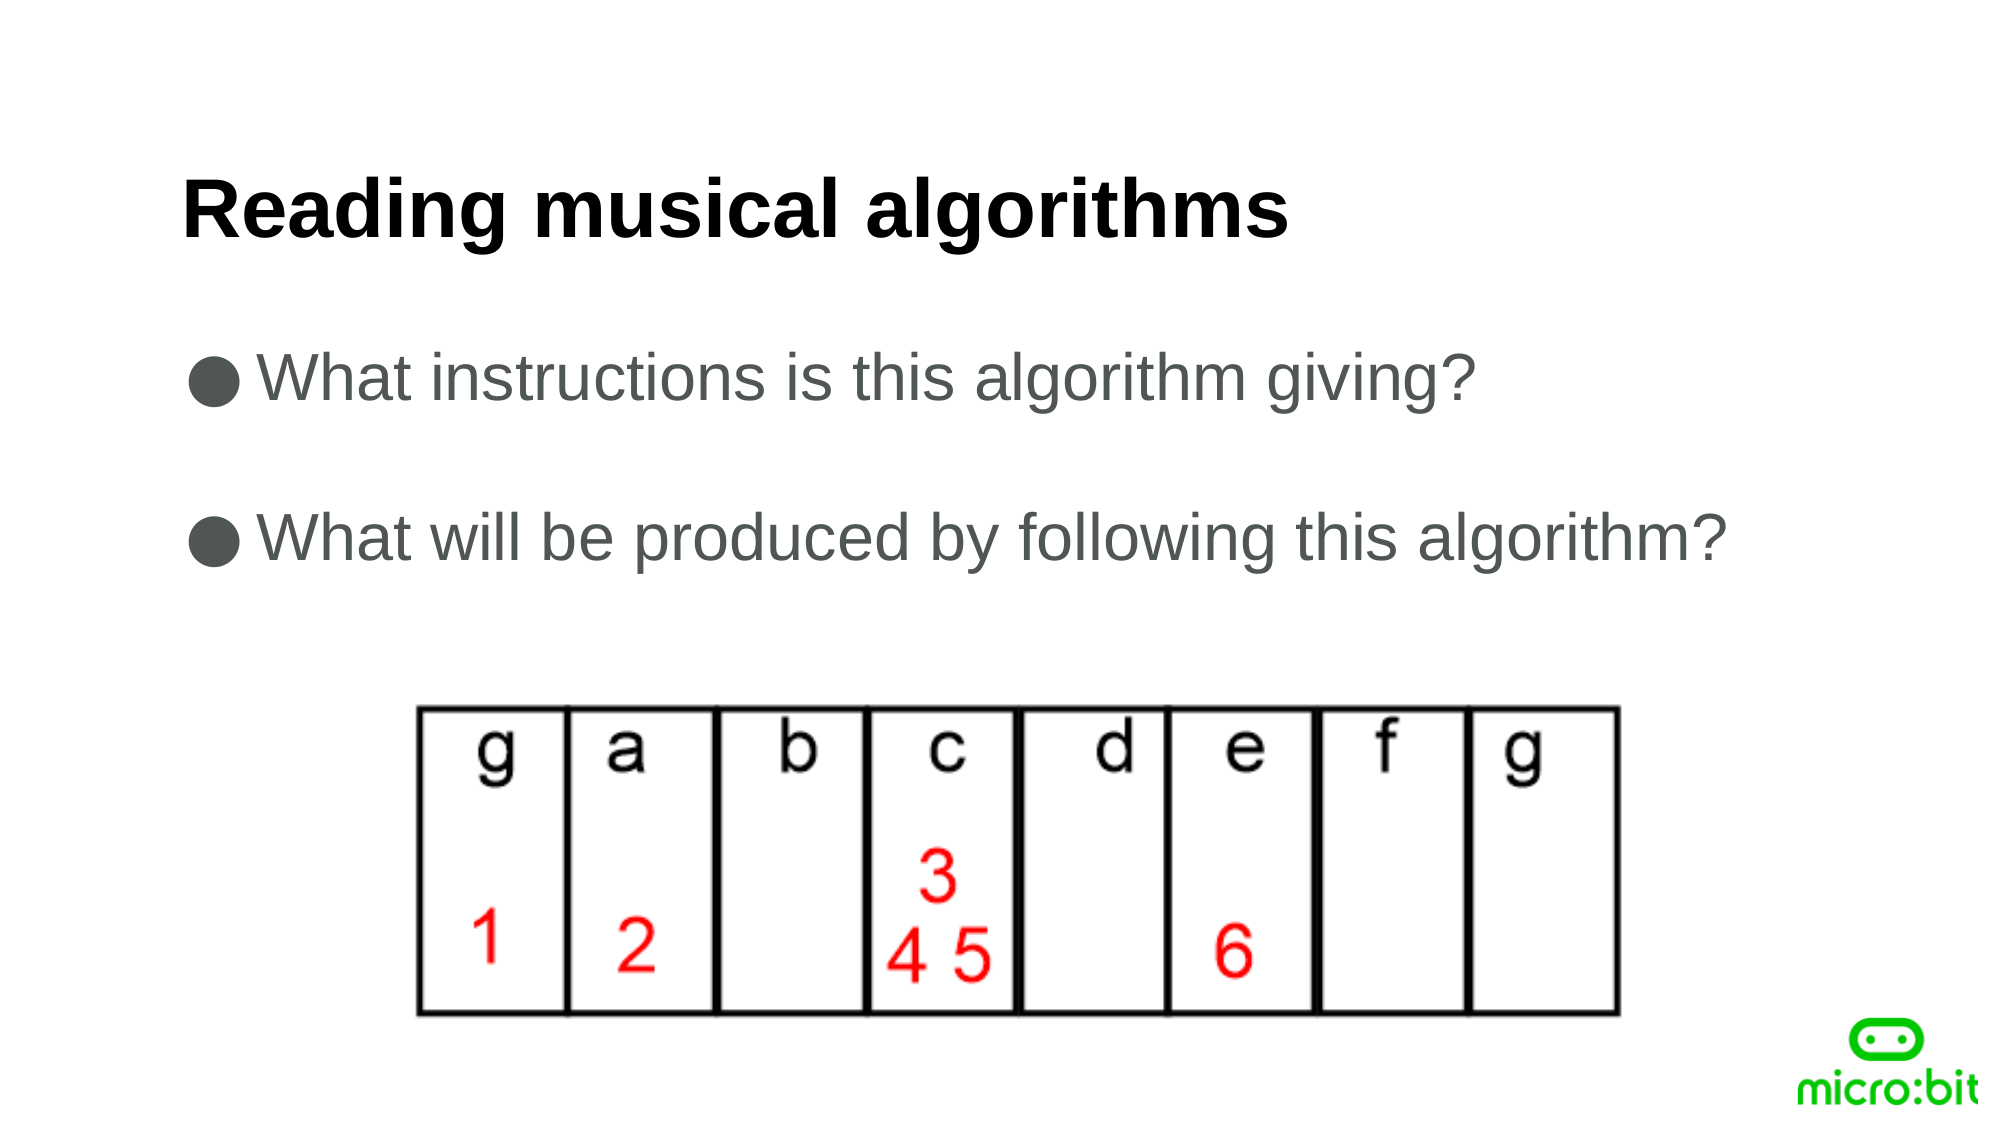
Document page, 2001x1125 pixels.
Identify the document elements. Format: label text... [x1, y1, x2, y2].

text_box Reading musical algorithms What instructions is this algorithm giving? What will be produced by following this algorithm? [166, 60, 1918, 884]
picture [1797, 1017, 1978, 1106]
picture [373, 608, 1711, 1068]
